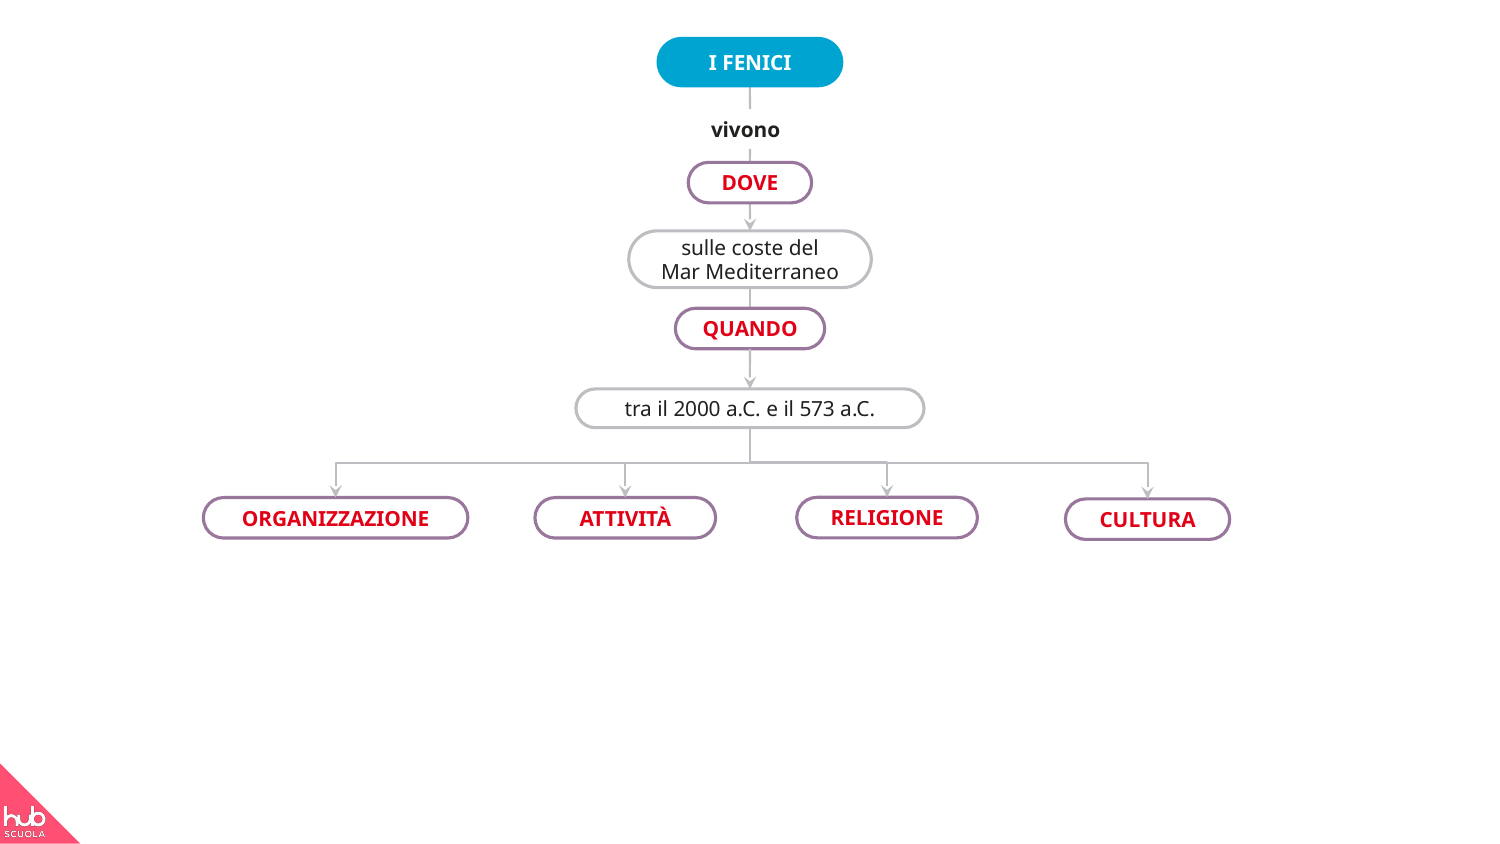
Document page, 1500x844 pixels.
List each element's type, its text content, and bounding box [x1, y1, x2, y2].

text_box ORGANIZZAZIONE [203, 497, 468, 539]
text_box I FENICI [658, 38, 842, 86]
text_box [783, 393, 854, 532]
text_box RELIGIONE [855, 497, 907, 538]
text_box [652, 400, 723, 526]
text_box DOVE [688, 162, 812, 203]
text_box CULTURA [1065, 498, 1230, 540]
text_box vivono [696, 109, 804, 149]
text_box QUANDO [675, 308, 825, 349]
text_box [912, 264, 985, 663]
text_box sulle coste del Mar Mediterraneo [628, 230, 872, 288]
text_box tra il 2000 a.C. e il 573 a.C. [583, 388, 907, 428]
text_box ATTIVITÀ [583, 497, 708, 539]
picture [4, 806, 46, 838]
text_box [507, 255, 579, 670]
